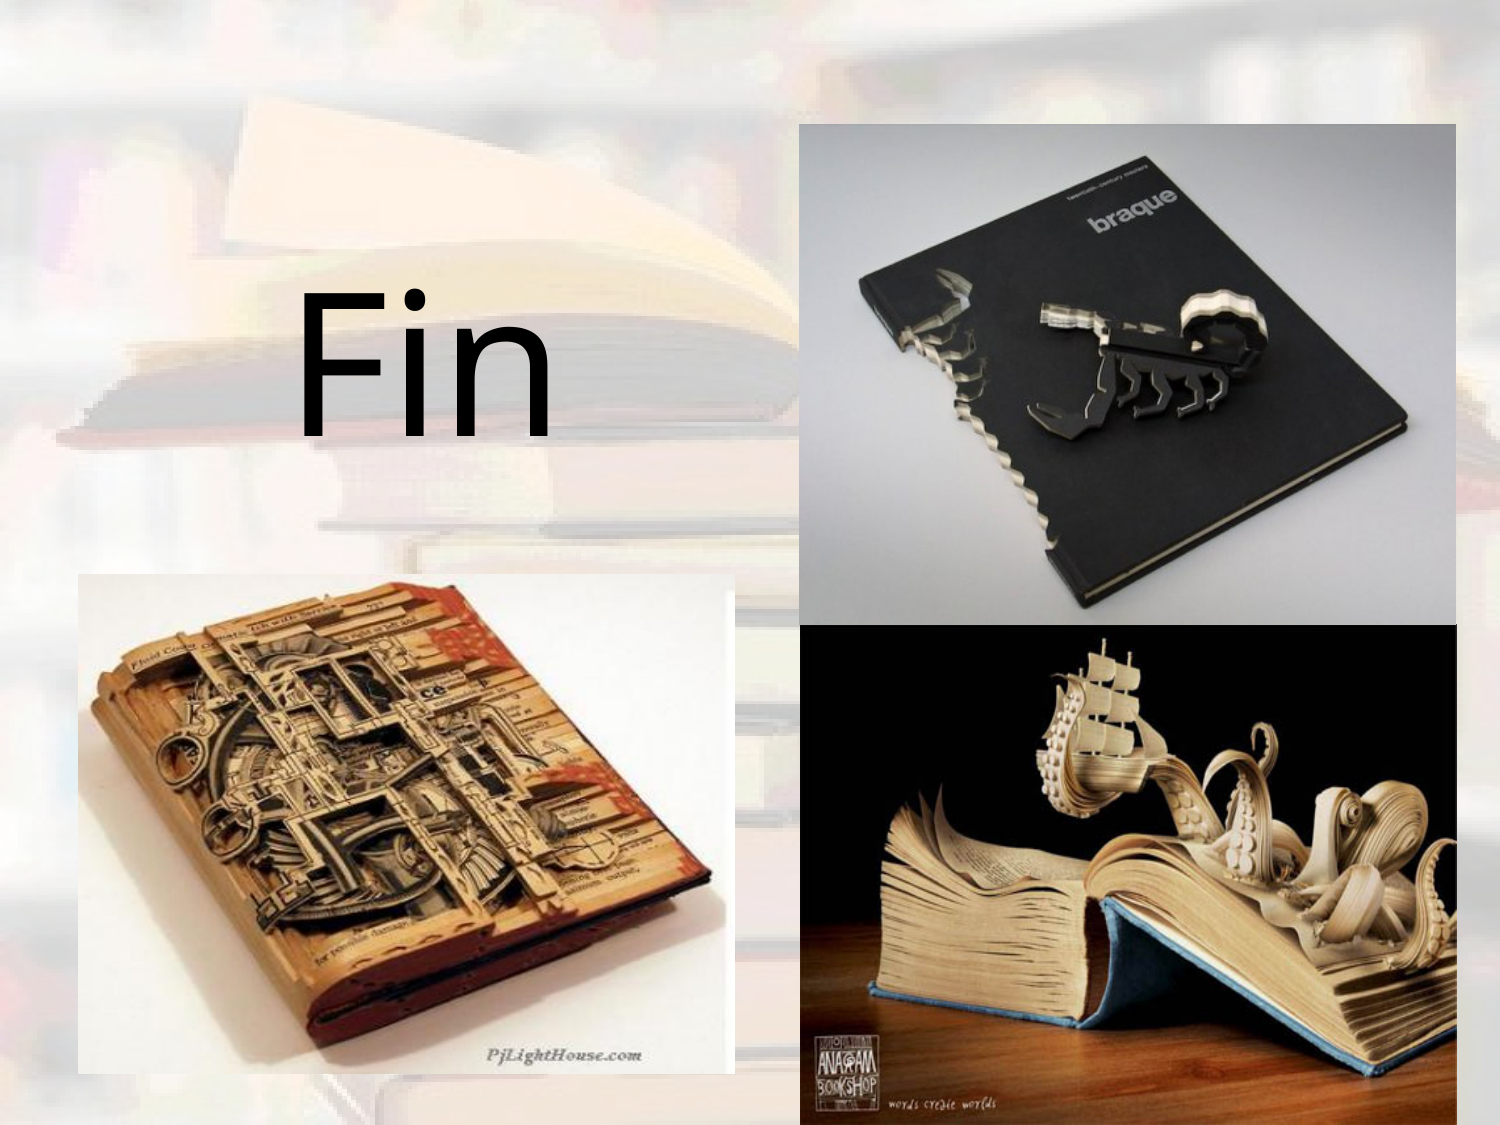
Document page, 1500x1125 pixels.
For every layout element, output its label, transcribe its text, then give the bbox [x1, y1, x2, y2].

title Fin [0, 262, 794, 450]
picture [78, 574, 736, 1075]
picture [799, 124, 1457, 1125]
